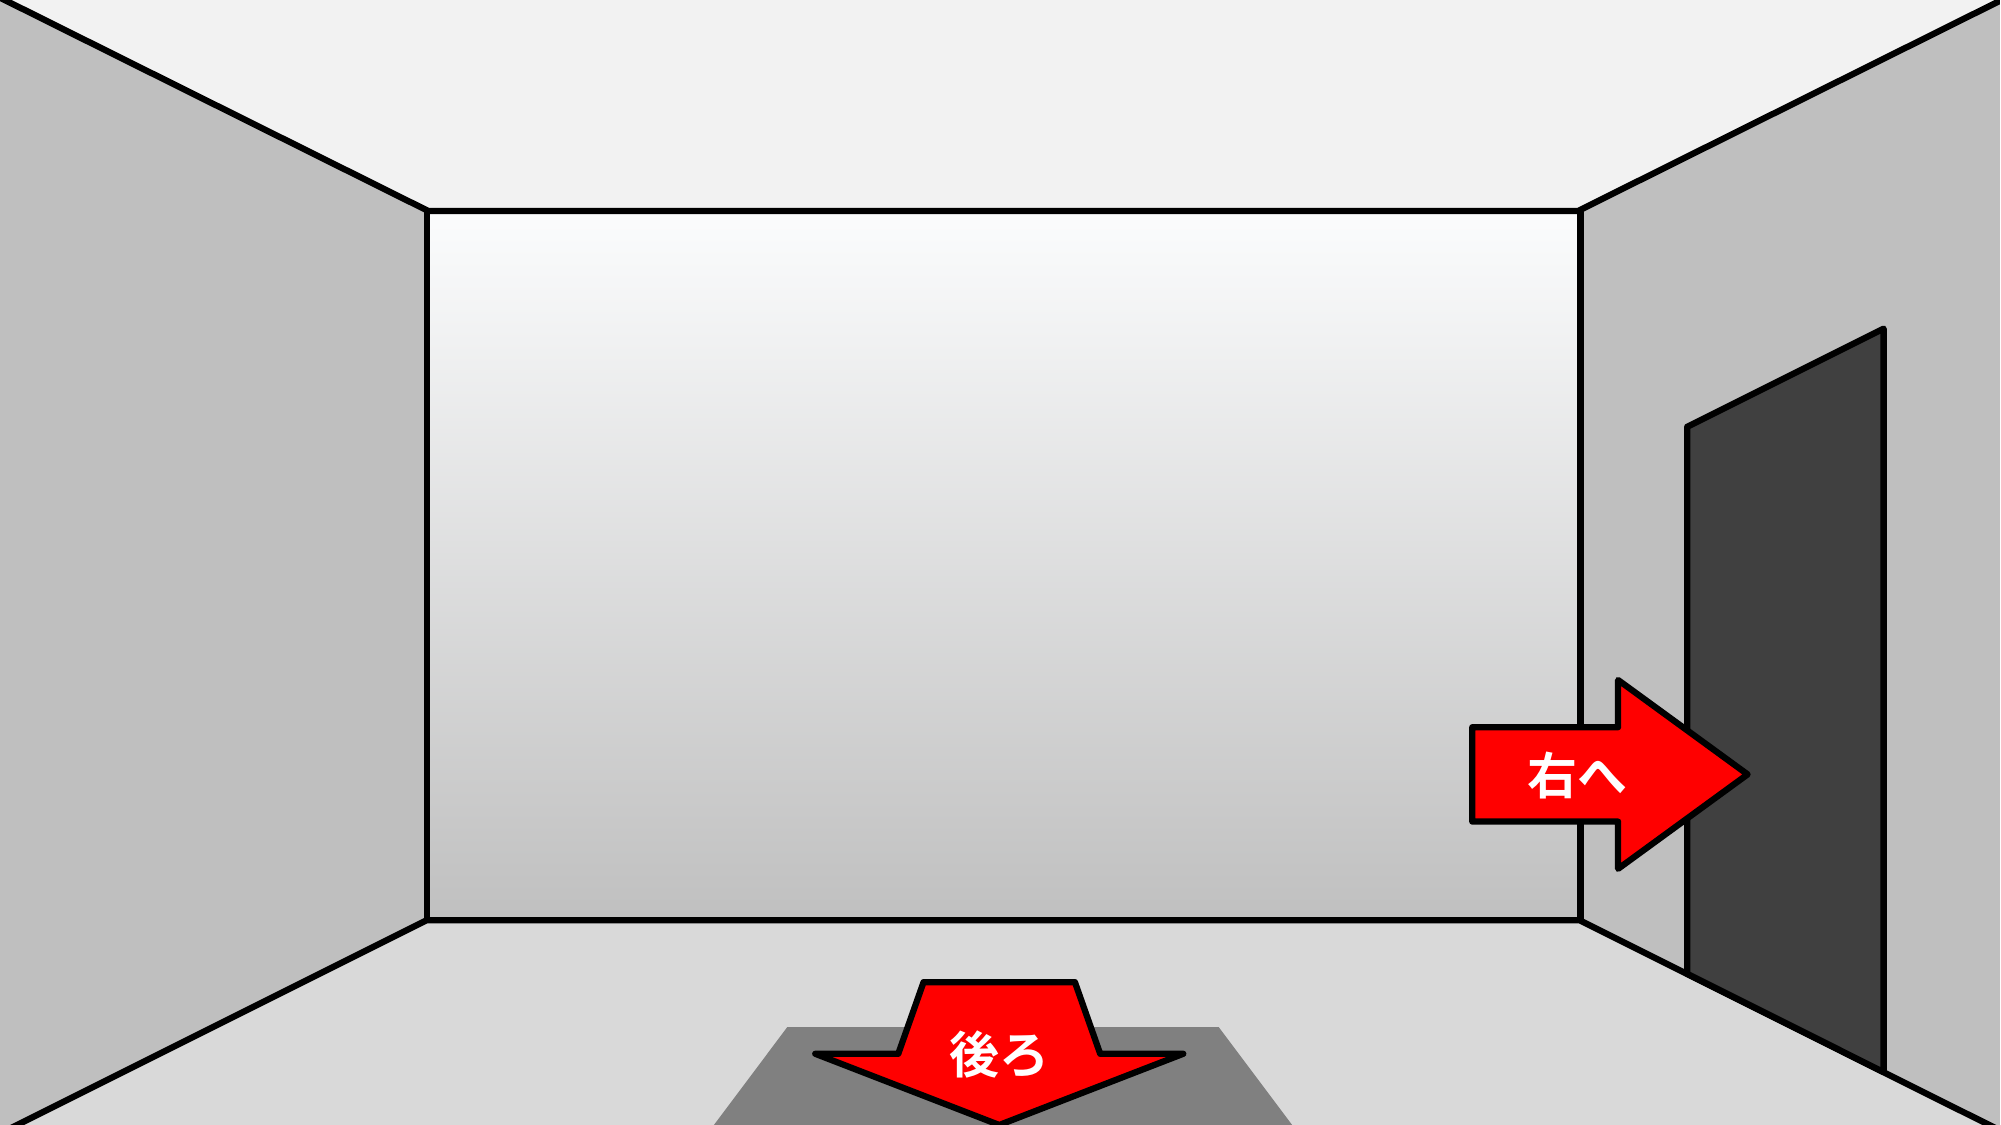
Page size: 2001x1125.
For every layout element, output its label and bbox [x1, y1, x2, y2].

text_box [0, 0, 2000, 1125]
